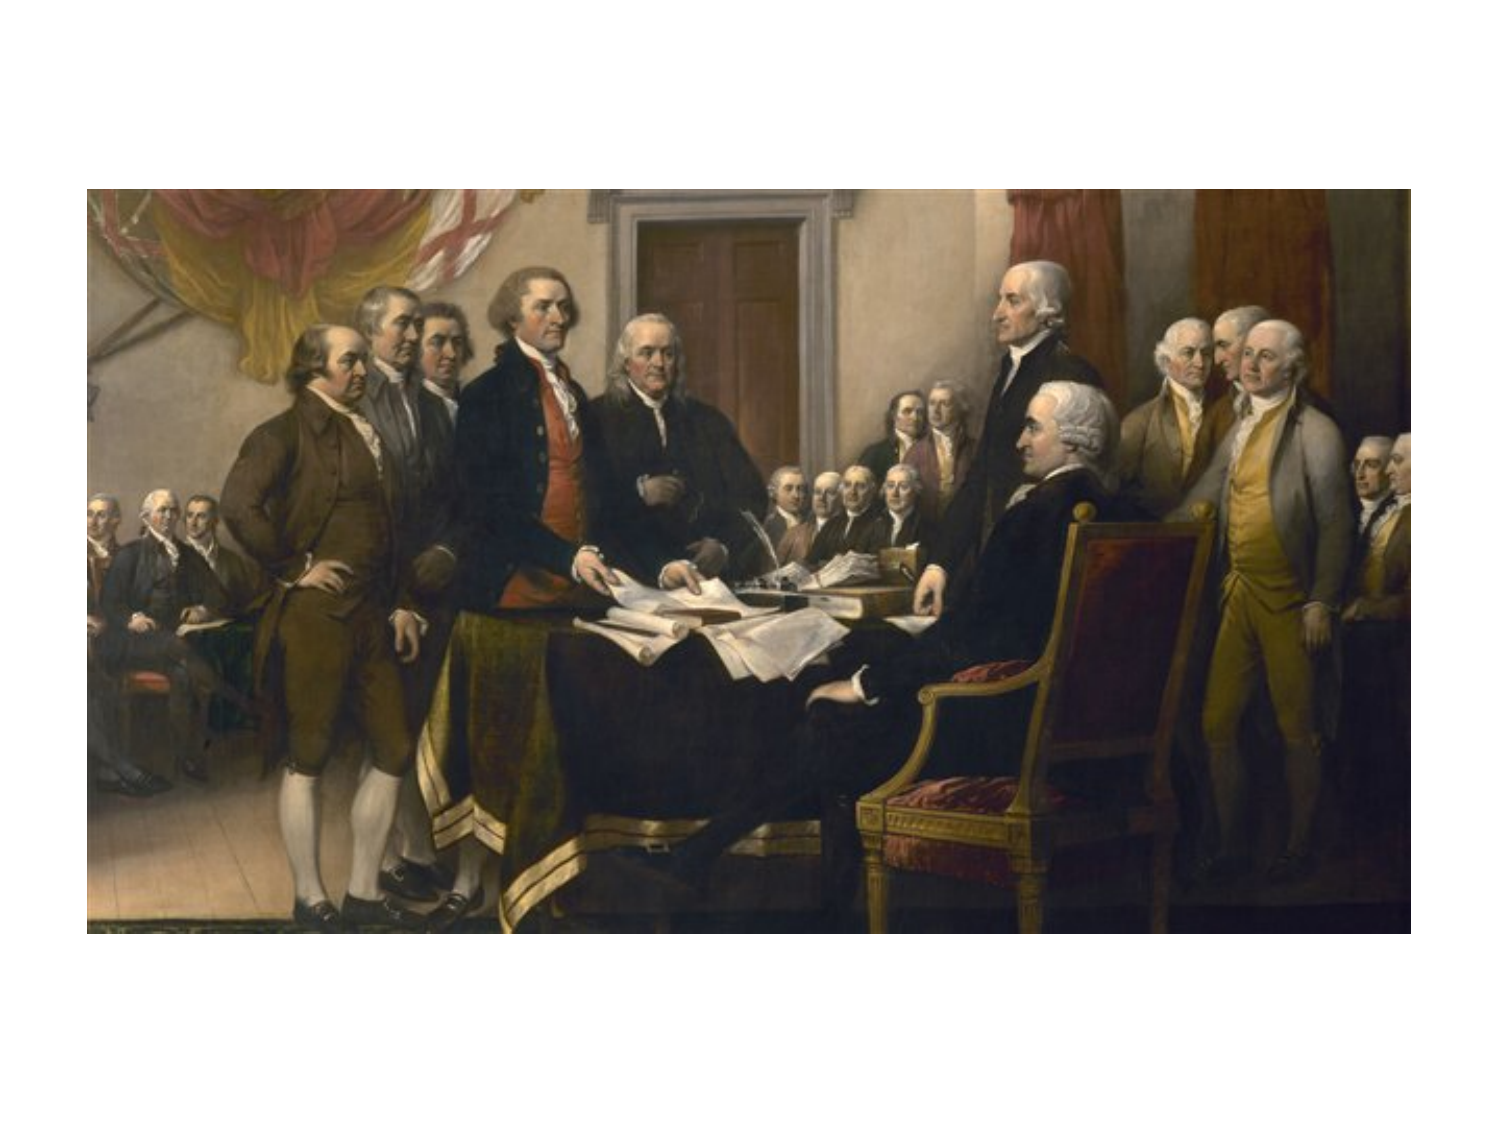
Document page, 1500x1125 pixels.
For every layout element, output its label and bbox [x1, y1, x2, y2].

picture [87, 189, 1411, 934]
